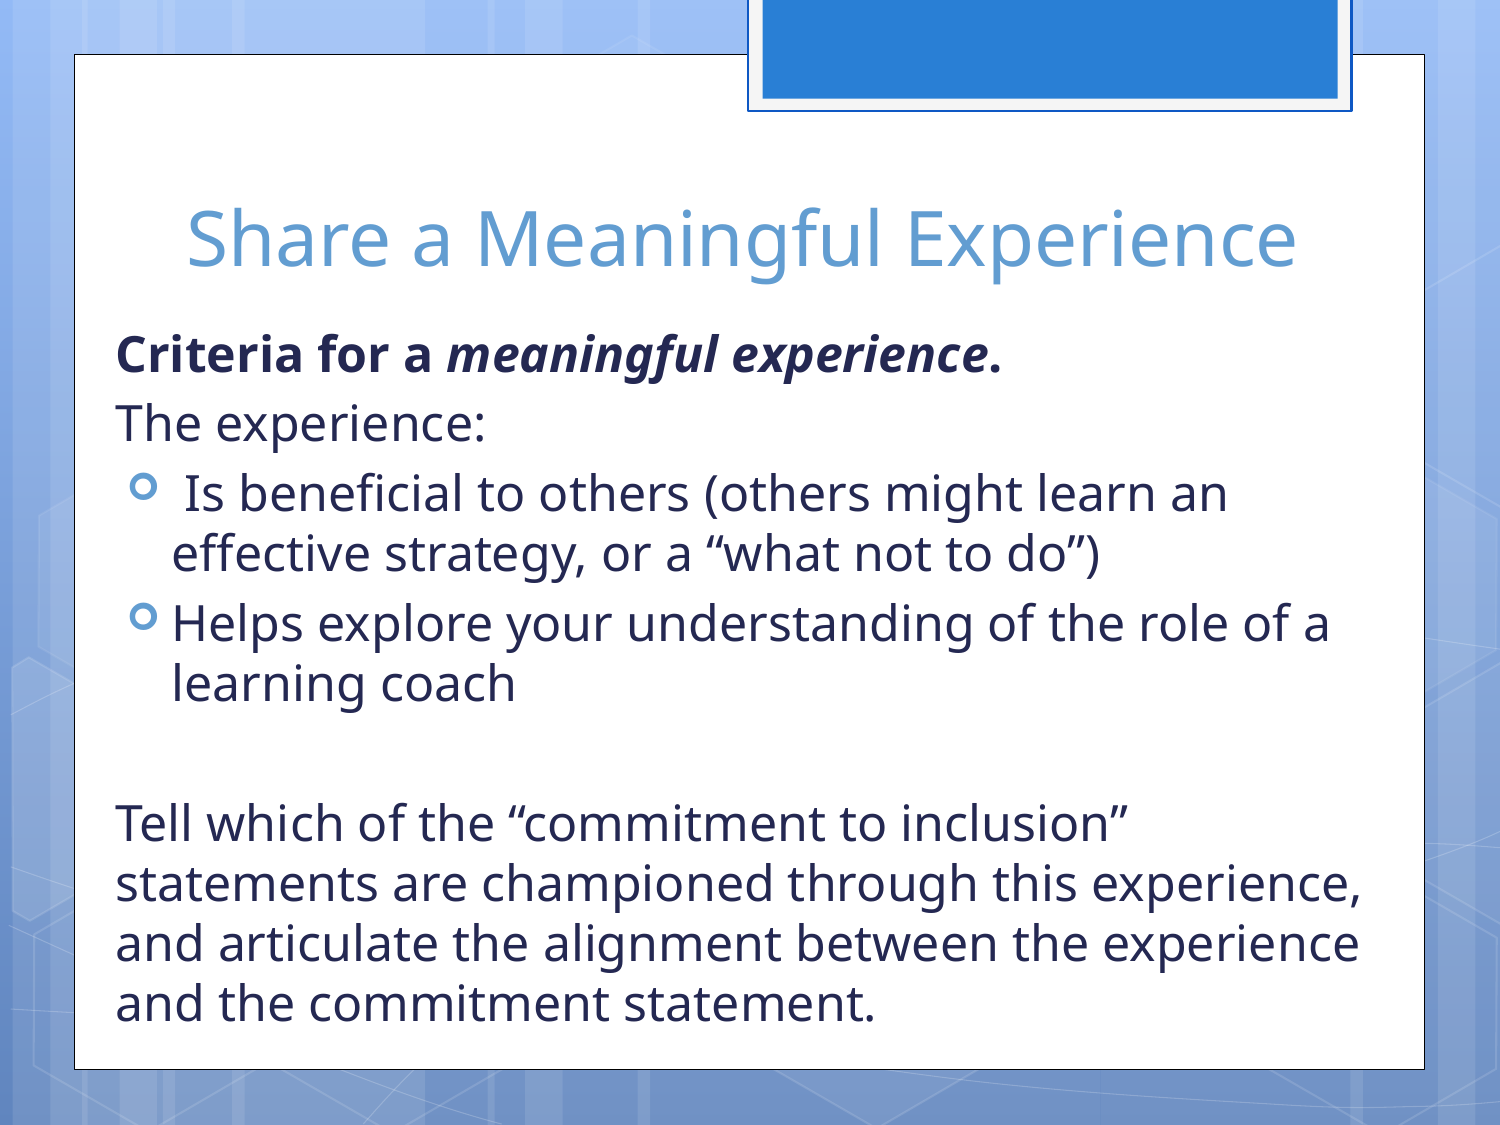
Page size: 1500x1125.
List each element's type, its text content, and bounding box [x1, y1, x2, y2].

list Criteria for a meaningful experience. The experience: Is beneficial to others (others might learn an effective strategy, or a “what not to do”) Helps explore your understanding of the role of a learning coach Tell which of the “commitment to inclusion” statements are championed through this experience, and articulate the alignment between the experience and the commitment statement. [100, 314, 1412, 1047]
title Share a Meaningful Experience [171, 101, 1353, 290]
